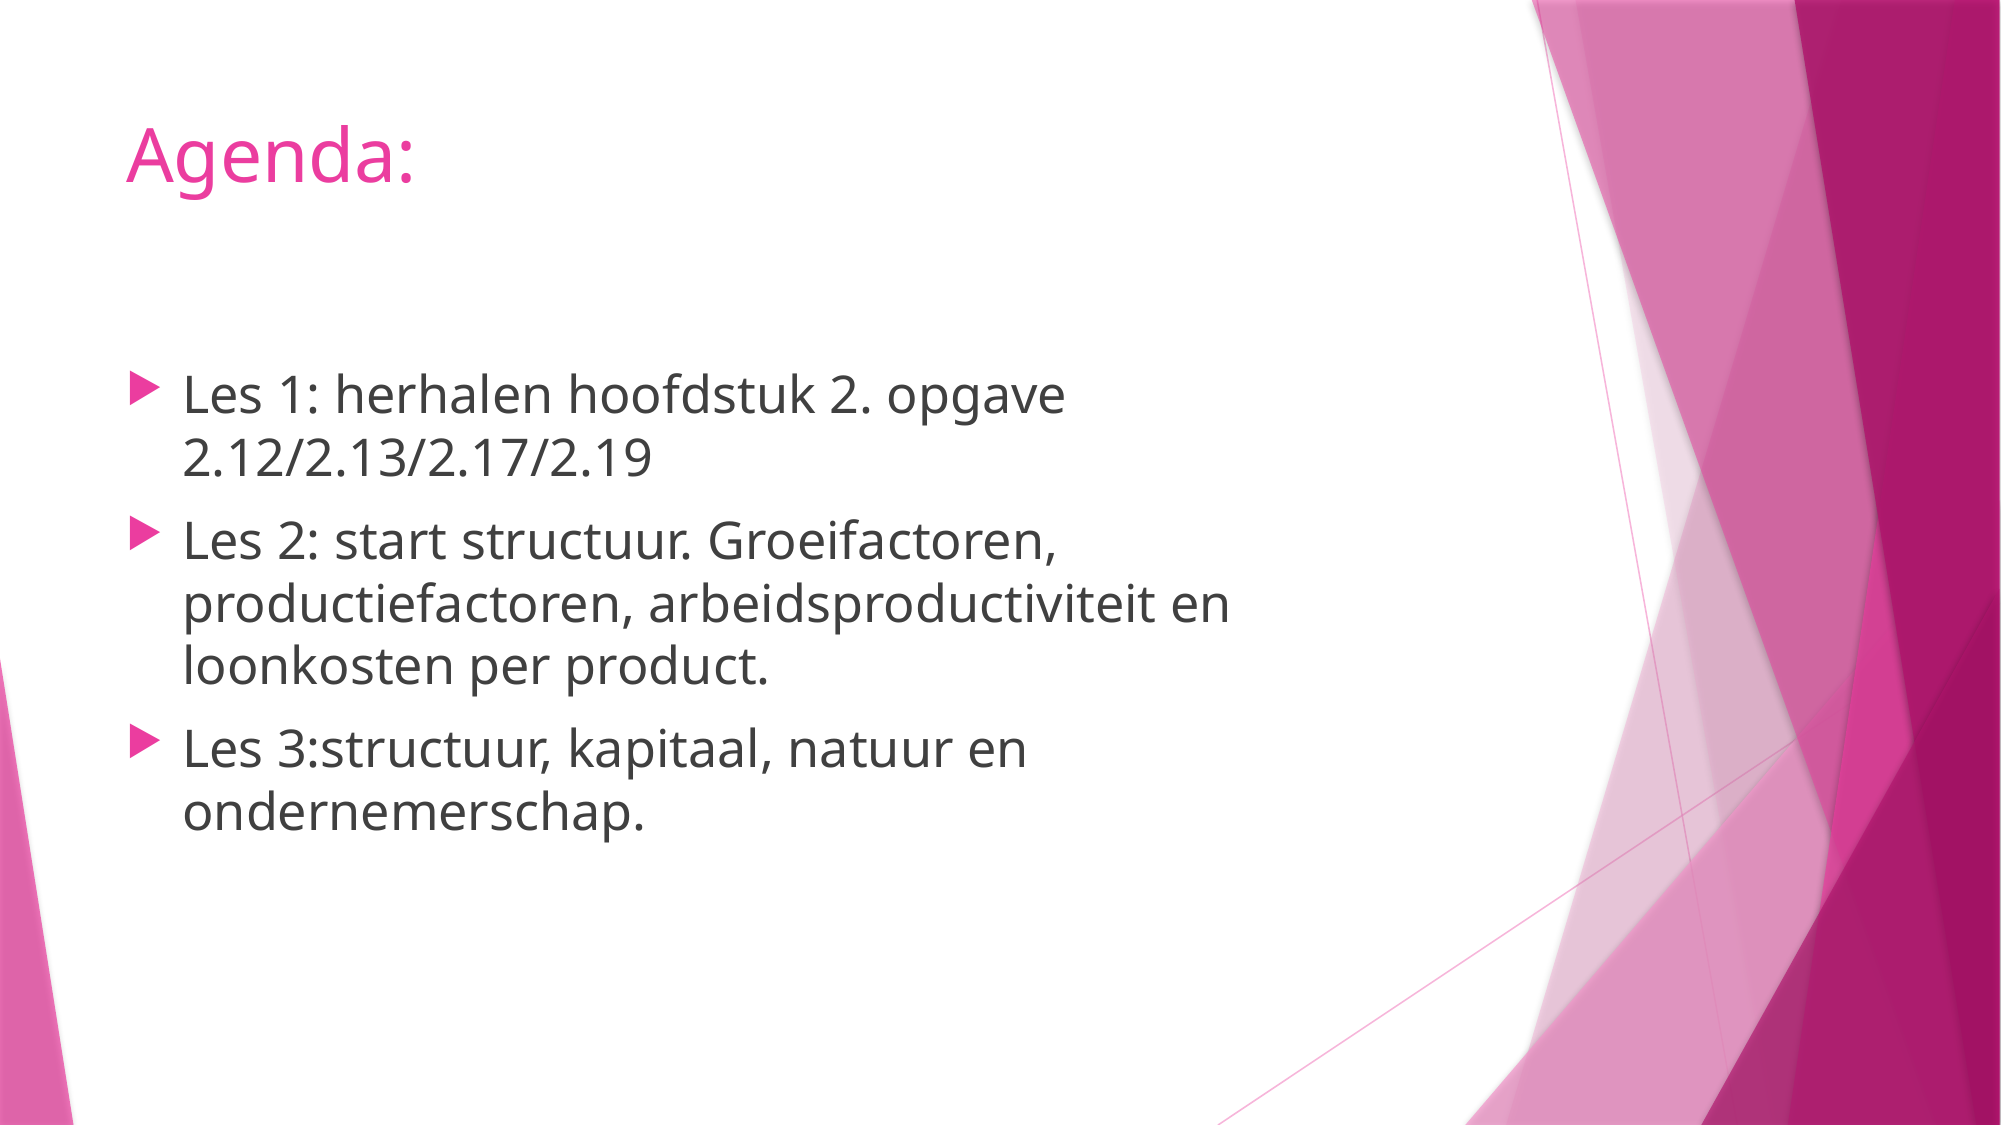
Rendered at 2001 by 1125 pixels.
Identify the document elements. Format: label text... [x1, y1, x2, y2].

list Les 1: herhalen hoofdstuk 2. opgave 2.12/2.13/2.17/2.19 Les 2: start structuur. Groeifactoren, productiefactoren, arbeidsproductiviteit en loonkosten per product. Les 3:structuur, kapitaal, natuur en ondernemerschap. [111, 354, 1522, 992]
title Agenda: [111, 99, 1522, 317]
